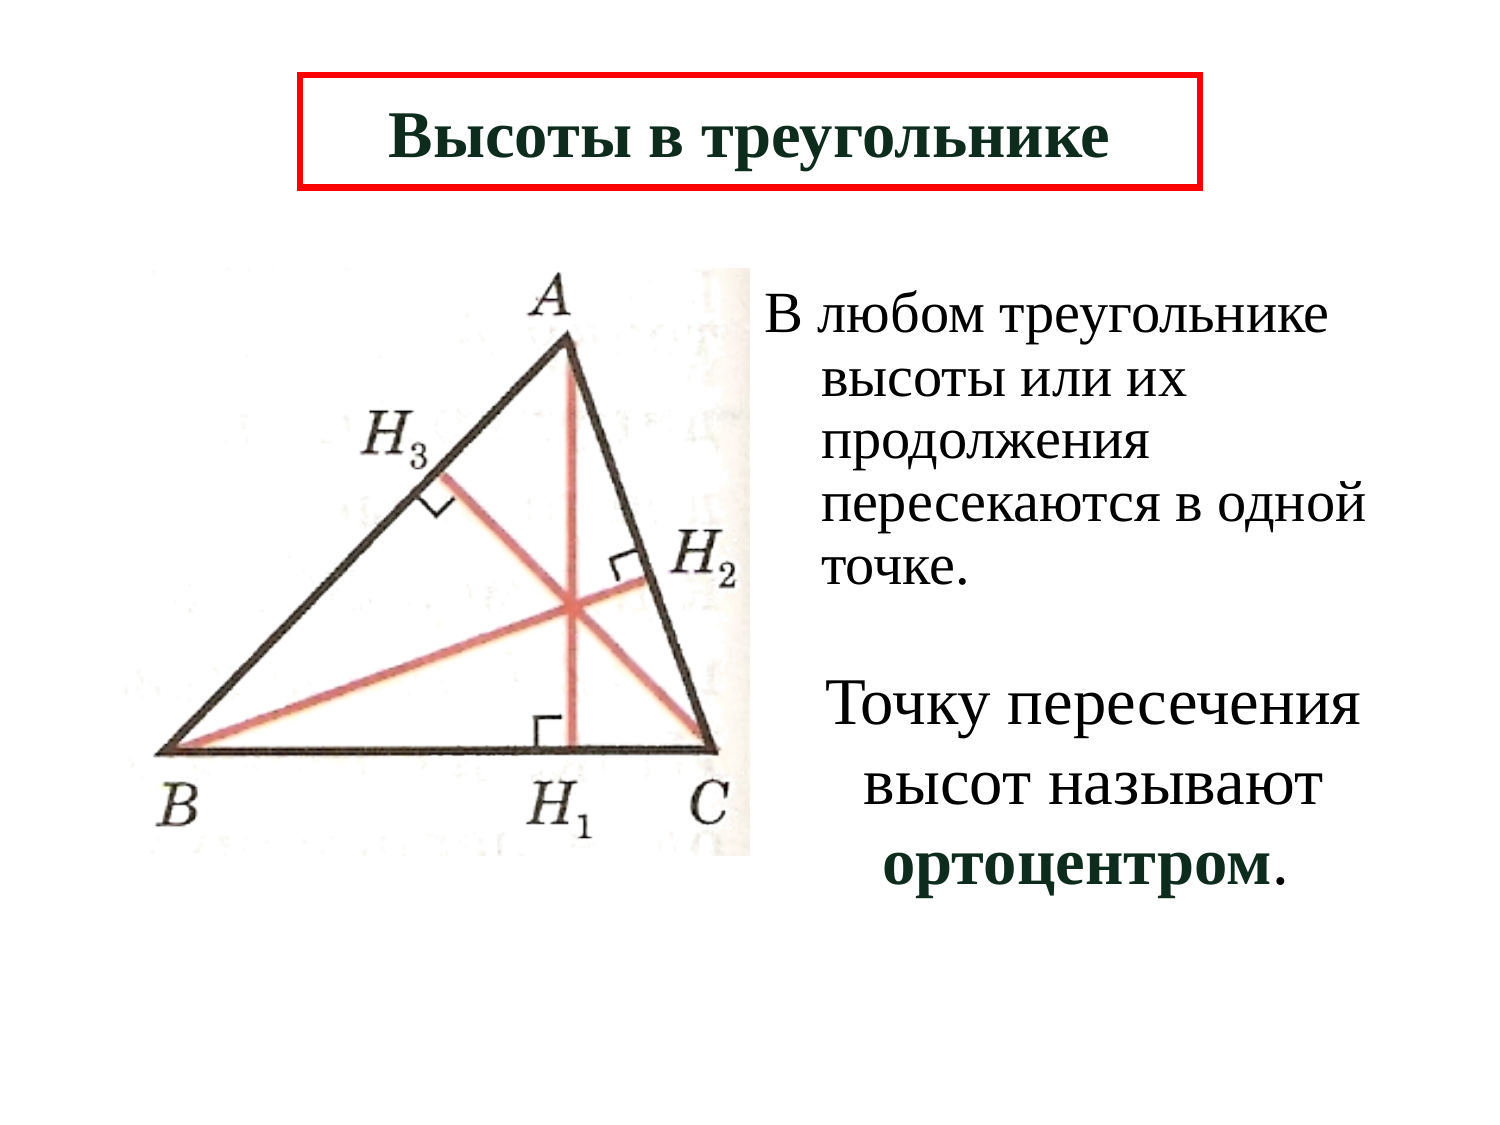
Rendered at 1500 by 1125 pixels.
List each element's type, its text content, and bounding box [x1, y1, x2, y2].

list В любом треугольнике высоты или их продолжения пересекаются в одной точке. [754, 275, 1438, 606]
text_box Точку пересечения высот называют ортоцентром. [749, 650, 1438, 913]
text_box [124, 268, 751, 856]
title Высоты в треугольнике [300, 75, 1200, 188]
